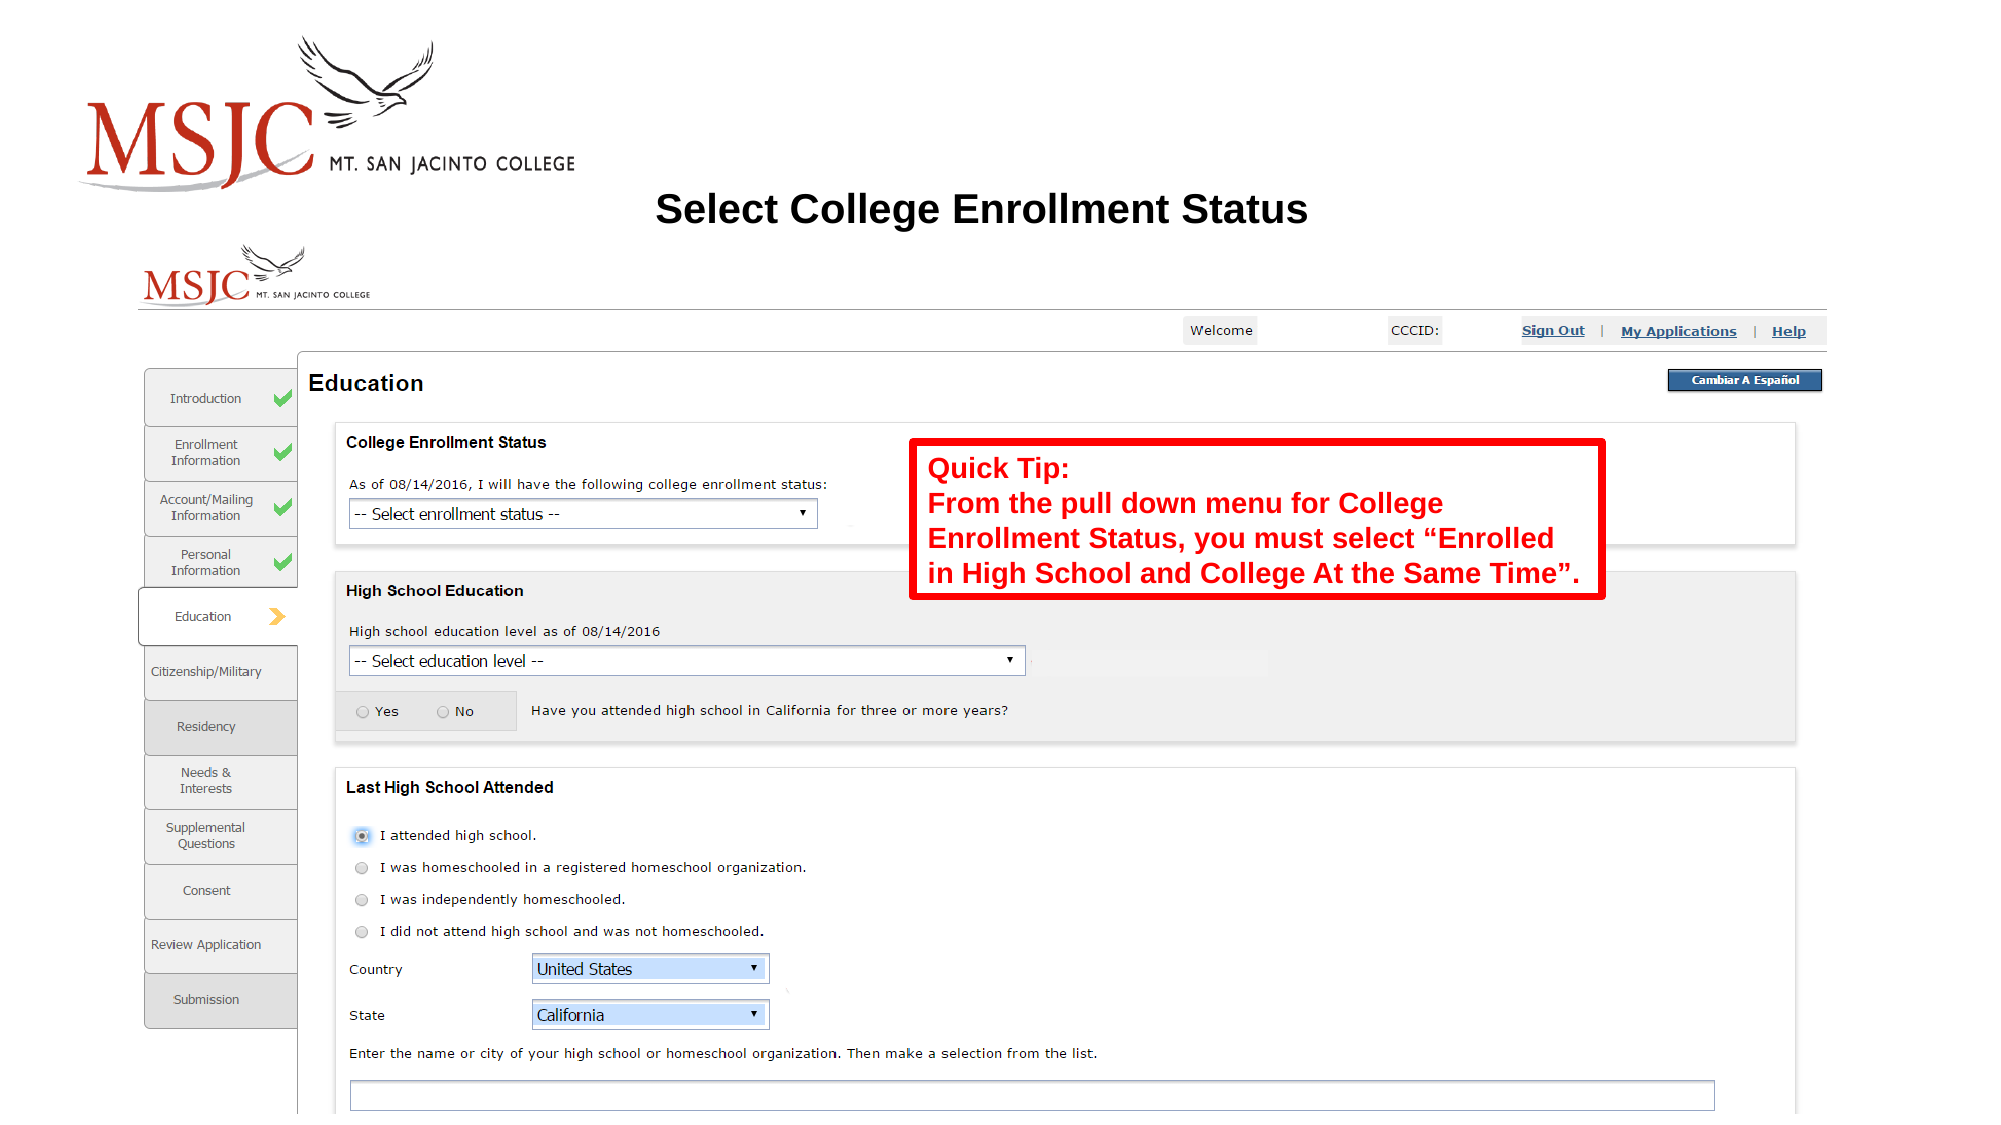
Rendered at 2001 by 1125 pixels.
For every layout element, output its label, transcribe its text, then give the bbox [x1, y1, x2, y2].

title Select College Enrollment Status [119, 179, 1845, 241]
picture [77, 35, 576, 192]
picture [138, 240, 1827, 1114]
